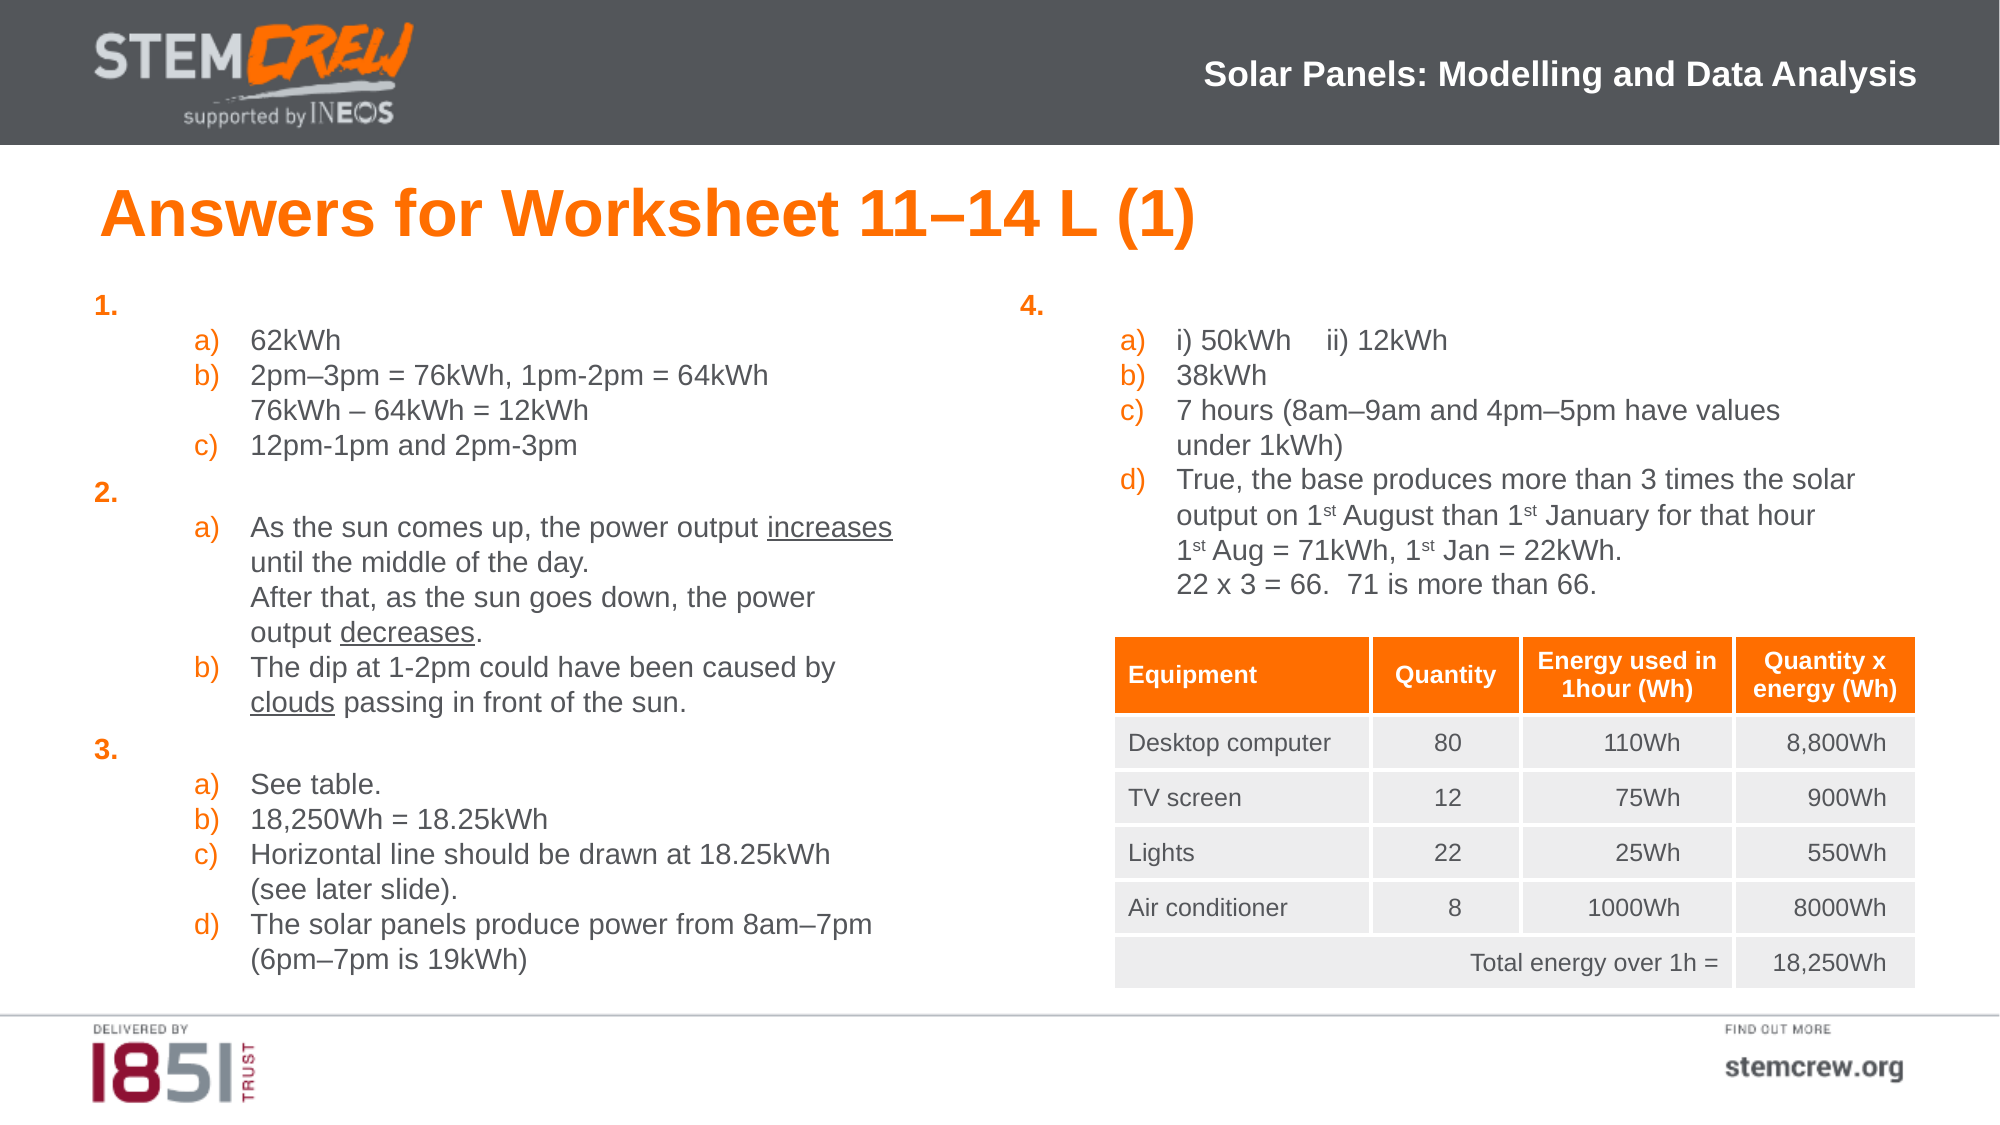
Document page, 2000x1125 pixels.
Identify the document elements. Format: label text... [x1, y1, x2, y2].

table_header Energy used in 1hour (Wh) [1523, 637, 1732, 713]
text_box Solar Panels: Modelling and Data Analysis [1015, 48, 1928, 94]
table_cell 25Wh [1523, 827, 1732, 878]
table_cell 22 [1373, 827, 1519, 878]
table_cell 900Wh [1736, 772, 1915, 823]
table_cell 8000Wh [1736, 882, 1915, 933]
table_header Equipment [1115, 637, 1369, 713]
table_cell 1000Wh [1523, 882, 1732, 933]
text_box 62kWh 2pm–3pm = 76kWh, 1pm-2pm = 64kWh 76kWh – 64kWh = 12kWh 12pm-1pm and 2pm-3pm As the sun comes up, the power output increases until the middle of the day. After that, as the sun goes down, the power output decreases. The dip at 1-2pm could have been caused by clouds passing in front of the sun. See table. 18,250Wh = 18.25kWh Horizontal line should be drawn at 18.25kWh (see later slide). The solar panels produce power from 8am–7pm (6pm–7pm is 19kWh) i) 50kWh ii) 12kWh 38kWh 7 hours (8am–9am and 4pm–5pm have values under 1kWh) True, the base produces more than 3 times the solar output on 1st August than 1st January for that hour 1st Aug = 71kWh, 1st Jan = 22kWh. 22 x 3 = 66. 71 is more than 66. [94, 286, 1917, 1015]
table_header Quantity x energy (Wh) [1736, 637, 1915, 713]
table_cell 75Wh [1523, 772, 1732, 823]
table_cell 110Wh [1523, 717, 1732, 768]
table_cell 8,800Wh [1736, 717, 1915, 768]
text_box Answers for Worksheet 11–14 L (1) [97, 167, 1267, 250]
picture [0, 0, 2000, 145]
table_cell Air conditioner [1115, 882, 1369, 933]
table_cell 80 [1373, 717, 1519, 768]
table_cell 18,250Wh [1736, 937, 1915, 988]
table_cell Desktop computer [1115, 717, 1369, 768]
table_cell 12 [1373, 772, 1519, 823]
table_header Quantity [1373, 637, 1519, 713]
table_cell Lights [1115, 827, 1369, 878]
picture [0, 1012, 2000, 1125]
table_cell TV screen [1115, 772, 1369, 823]
table_cell 8 [1373, 882, 1519, 933]
table_cell Total energy over 1h = [1115, 937, 1732, 988]
table_cell 550Wh [1736, 827, 1915, 878]
